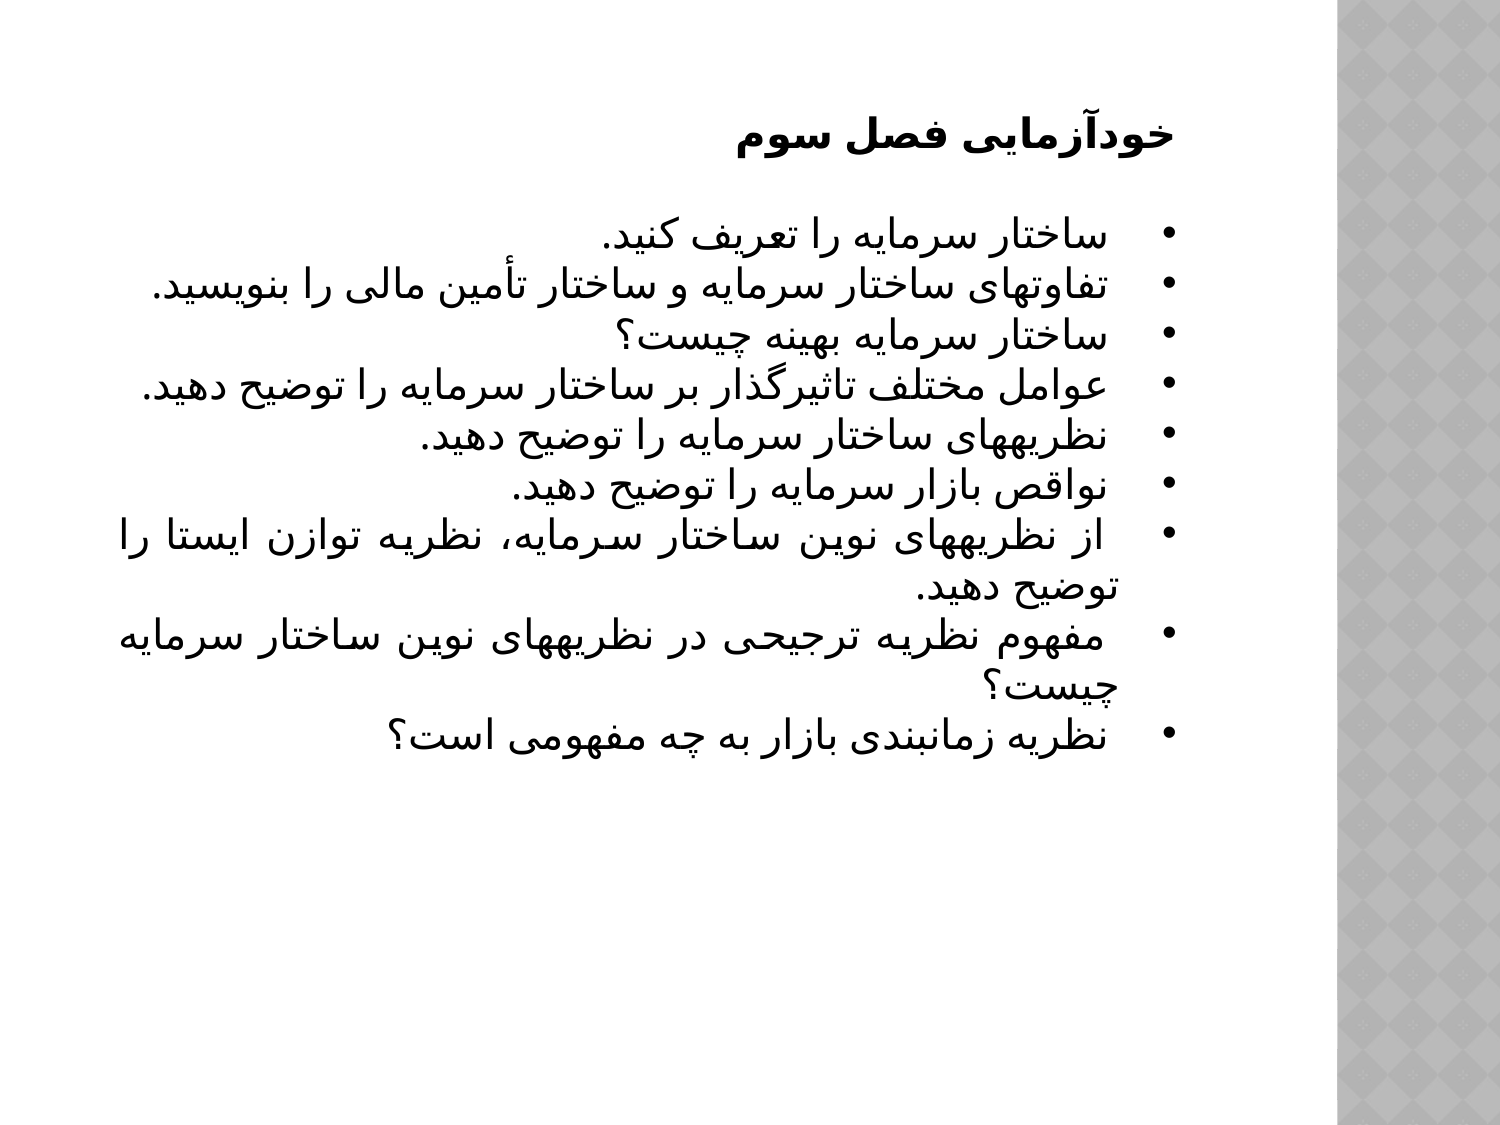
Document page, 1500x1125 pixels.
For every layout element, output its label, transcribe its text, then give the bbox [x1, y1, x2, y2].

text_box خودآزمایی فصل سوم ساختار سرمایه را تعریف کنید. تفاوت­های ساختار سرمایه و ساختار تأمین مالی را بنویسید. ساختار سرمایه بهینه چیست؟ عوامل مختلف تاثیرگذار بر ساختار سرمایه را توضیح دهید. نظریه­های ساختار سرمایه را توضیح دهید. نواقص بازار سرمایه را توضیح دهید. از نظریه­های نوین ساختار سرمایه، نظریه توازن ایستا را توضیح دهید. مفهوم نظریه ترجیحی در نظریه­های نوین ساختار سرمایه چیست؟ نظریه زمان­بندی بازار به چه مفهومی است؟ [99, 99, 1192, 815]
